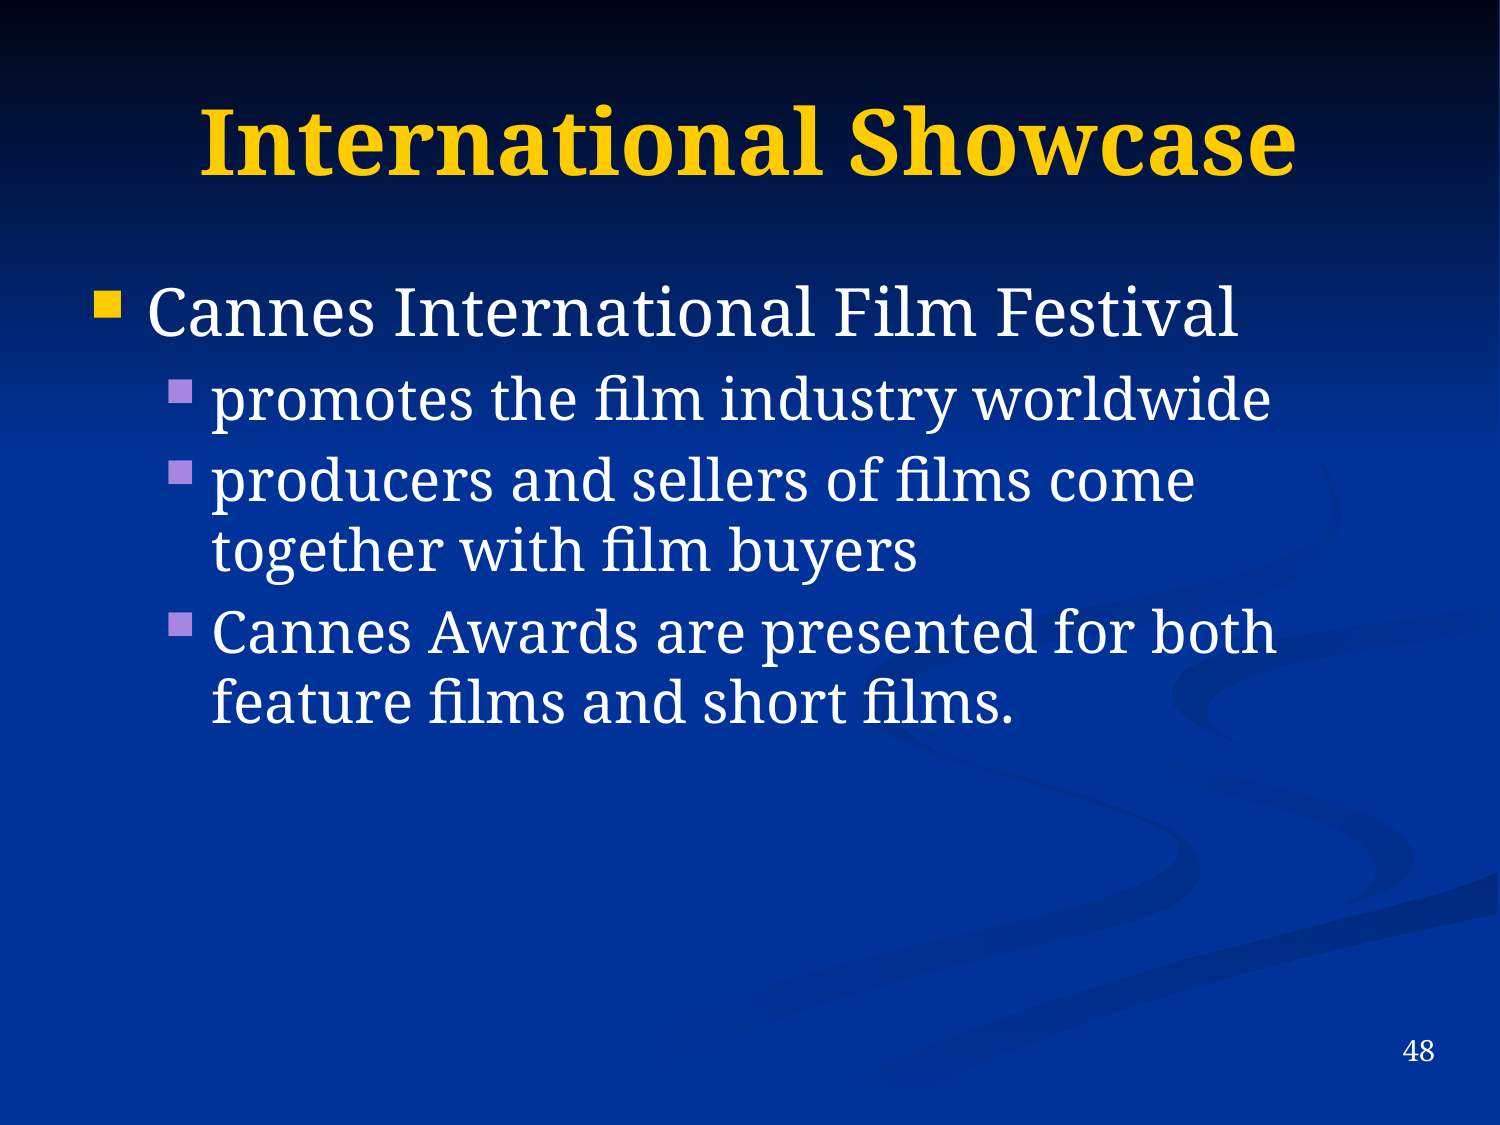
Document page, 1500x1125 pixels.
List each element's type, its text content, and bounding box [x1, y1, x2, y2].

list Cannes International Film Festival promotes the film industry worldwide producers and sellers of films come together with film buyers Cannes Awards are presented for both feature films and short films. [74, 262, 1426, 1006]
text_box 48 [1137, 1024, 1450, 1103]
title International Showcase [74, 44, 1426, 233]
